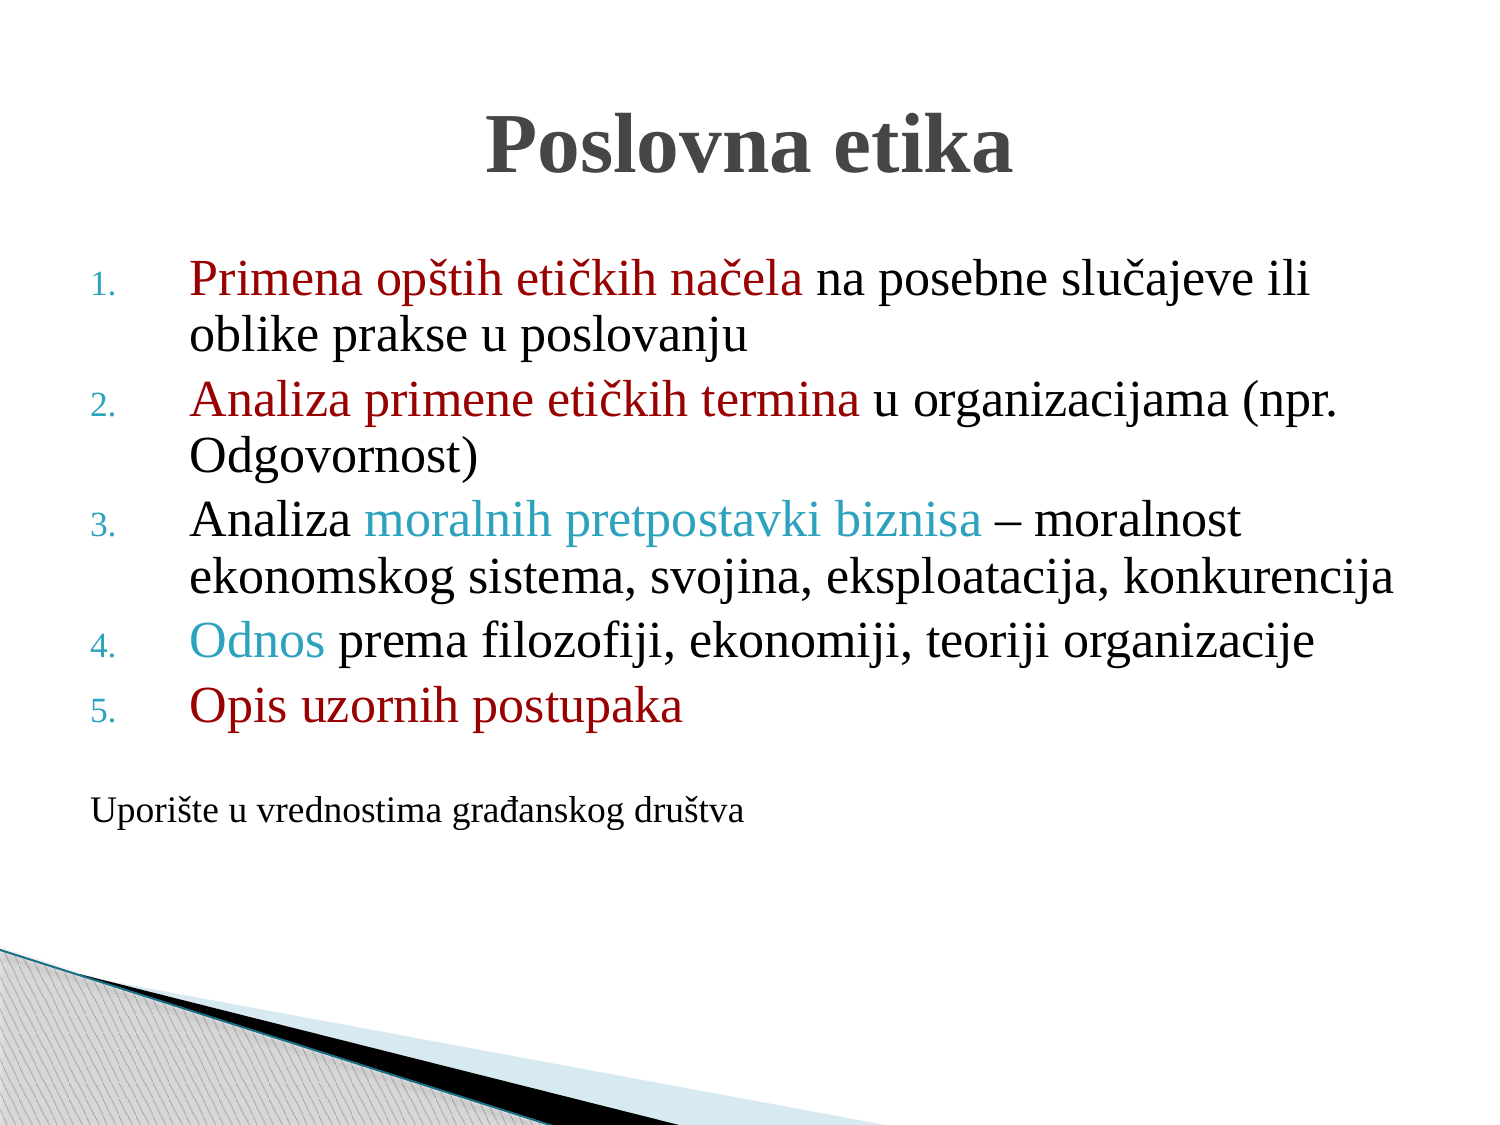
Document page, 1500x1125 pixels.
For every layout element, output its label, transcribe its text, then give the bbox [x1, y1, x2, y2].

title Poslovna etika [75, 45, 1425, 233]
list Primena opštih etičkih načela na posebne slučajeve ili oblike prakse u poslovanju Analiza primene etičkih termina u organizacijama (npr. Odgovornost) Analiza moralnih pretpostavki biznisa – moralnost ekonomskog sistema, svojina, eksploatacija, konkurencija Odnos prema filozofiji, ekonomiji, teoriji organizacije Opis uzornih postupaka Uporište u vrednostima građanskog društva [74, 242, 1426, 986]
